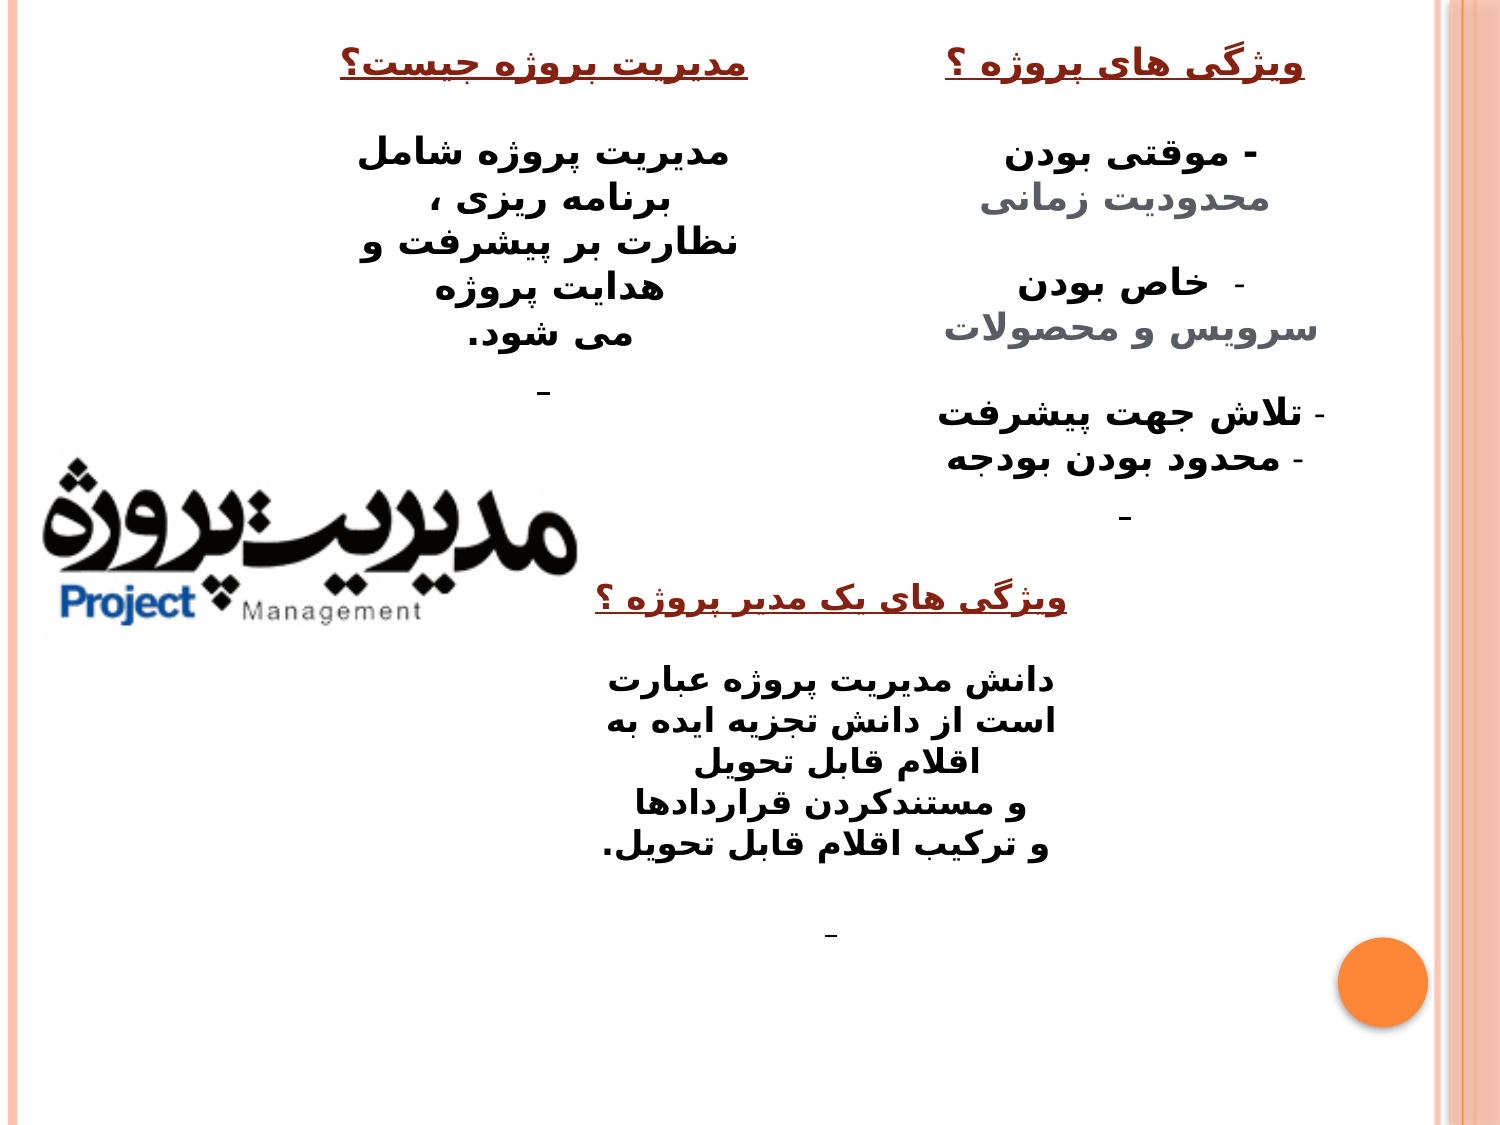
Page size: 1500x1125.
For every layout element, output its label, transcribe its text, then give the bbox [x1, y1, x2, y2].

title ویژگی های پروژه ؟ - موقتی بودن محدودیت زمانی - خاص بودن سرویس و محصولات - تلاش جهت پیشرفت - محدود بودن بودجه [900, 0, 1350, 575]
text_box مدیریت پروژه چیست؟ مدیریت پروژه شامل برنامه ریزی ، نظارت بر پیشرفت و هدایت پروژه می شود. [262, 0, 825, 450]
picture [36, 411, 588, 643]
text_box ویژگی های یک مدیر پروژه ؟ دانش مدیریت پروژه عبارت است از دانش تجزیه ایده به اقلام قابل تحویل و مستندکردن قراردادها و ترکیب اقلام قابل تحویل. [574, 537, 1088, 988]
